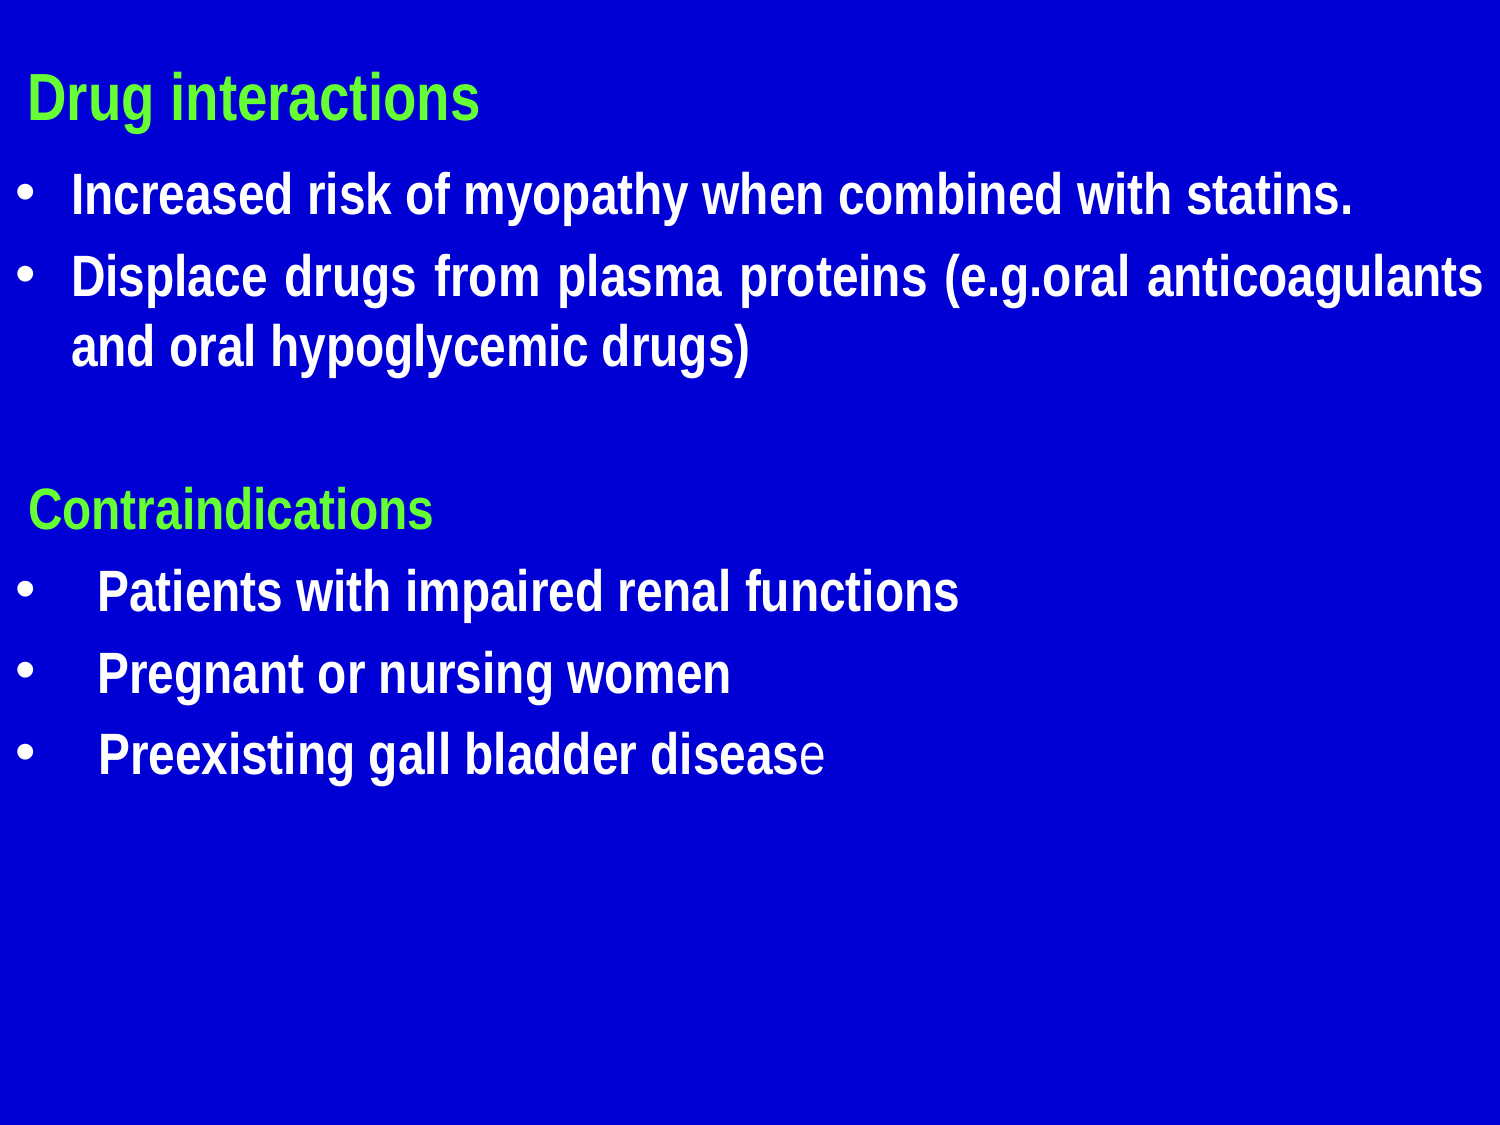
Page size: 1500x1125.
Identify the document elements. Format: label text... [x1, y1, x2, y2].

list Increased risk of myopathy when combined with statins. Displace drugs from plasma proteins (e.g.oral anticoagulants and oral hypoglycemic drugs) Contraindications Patients with impaired renal functions Pregnant or nursing women Preexisting gall bladder disease [0, 148, 1500, 1125]
title Drug interactions [12, 0, 1363, 148]
